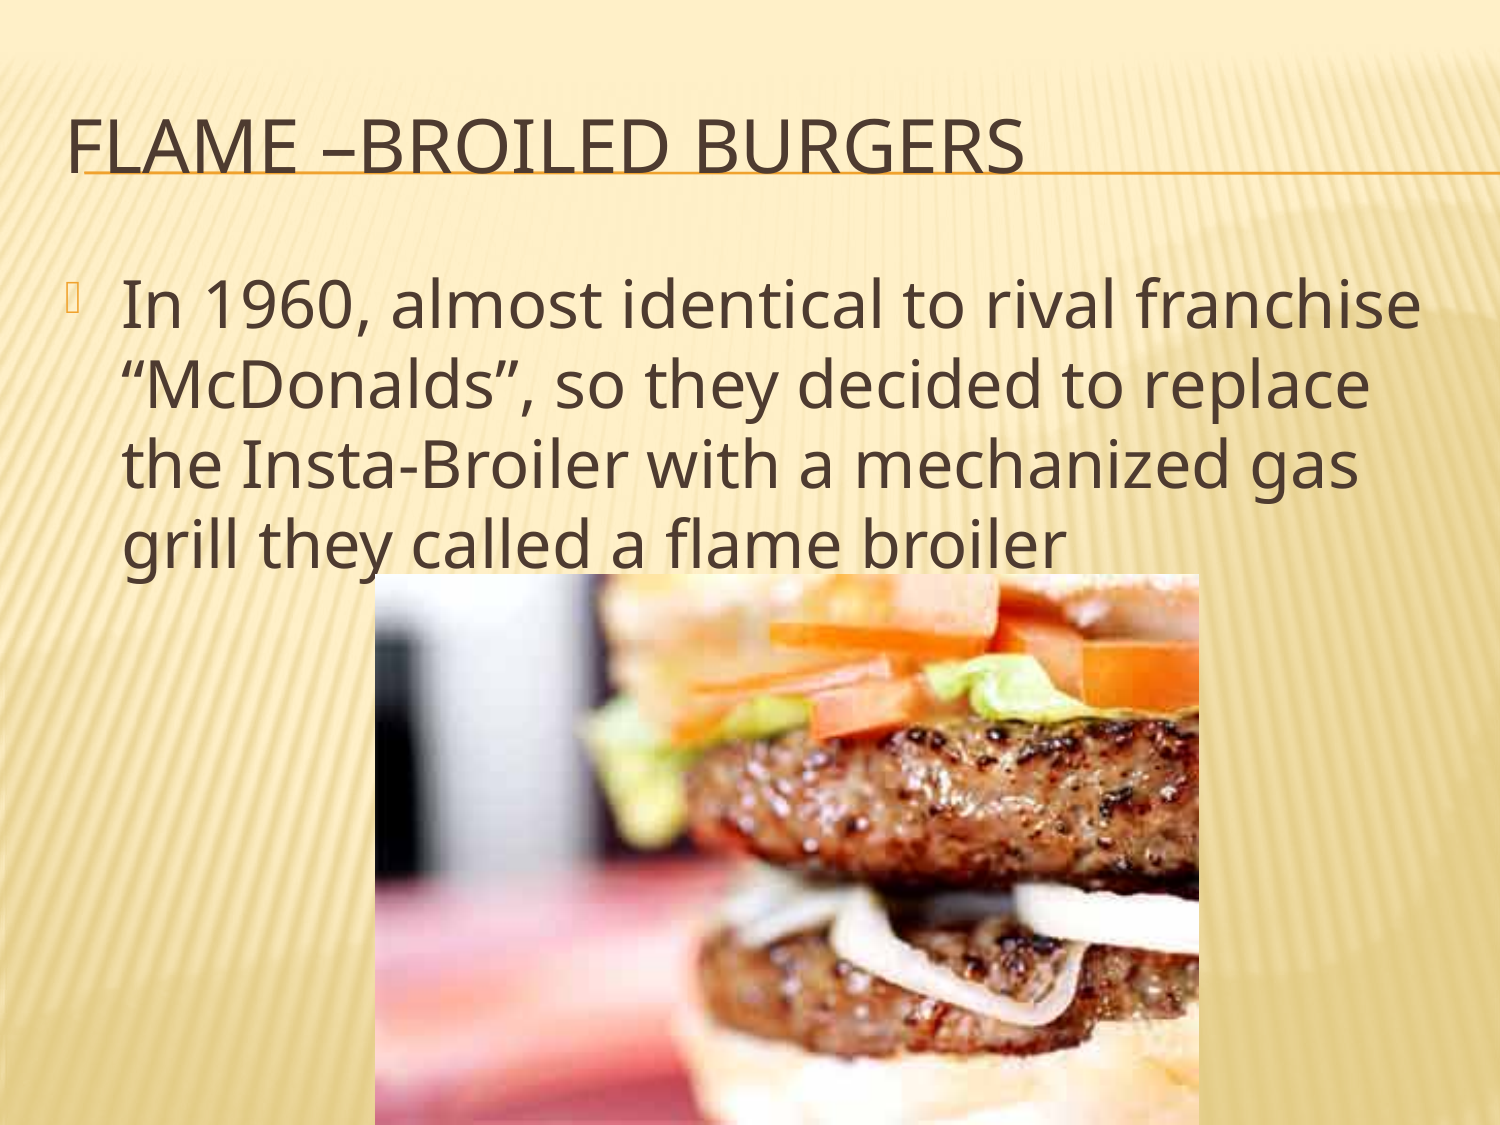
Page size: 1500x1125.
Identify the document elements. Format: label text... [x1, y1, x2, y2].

title Flame –broiled burgers [50, 75, 1475, 213]
list In 1960, almost identical to rival franchise “McDonalds”, so they decided to replace the Insta-Broiler with a mechanized gas grill they called a flame broiler [50, 254, 1475, 998]
picture [374, 574, 1200, 1125]
